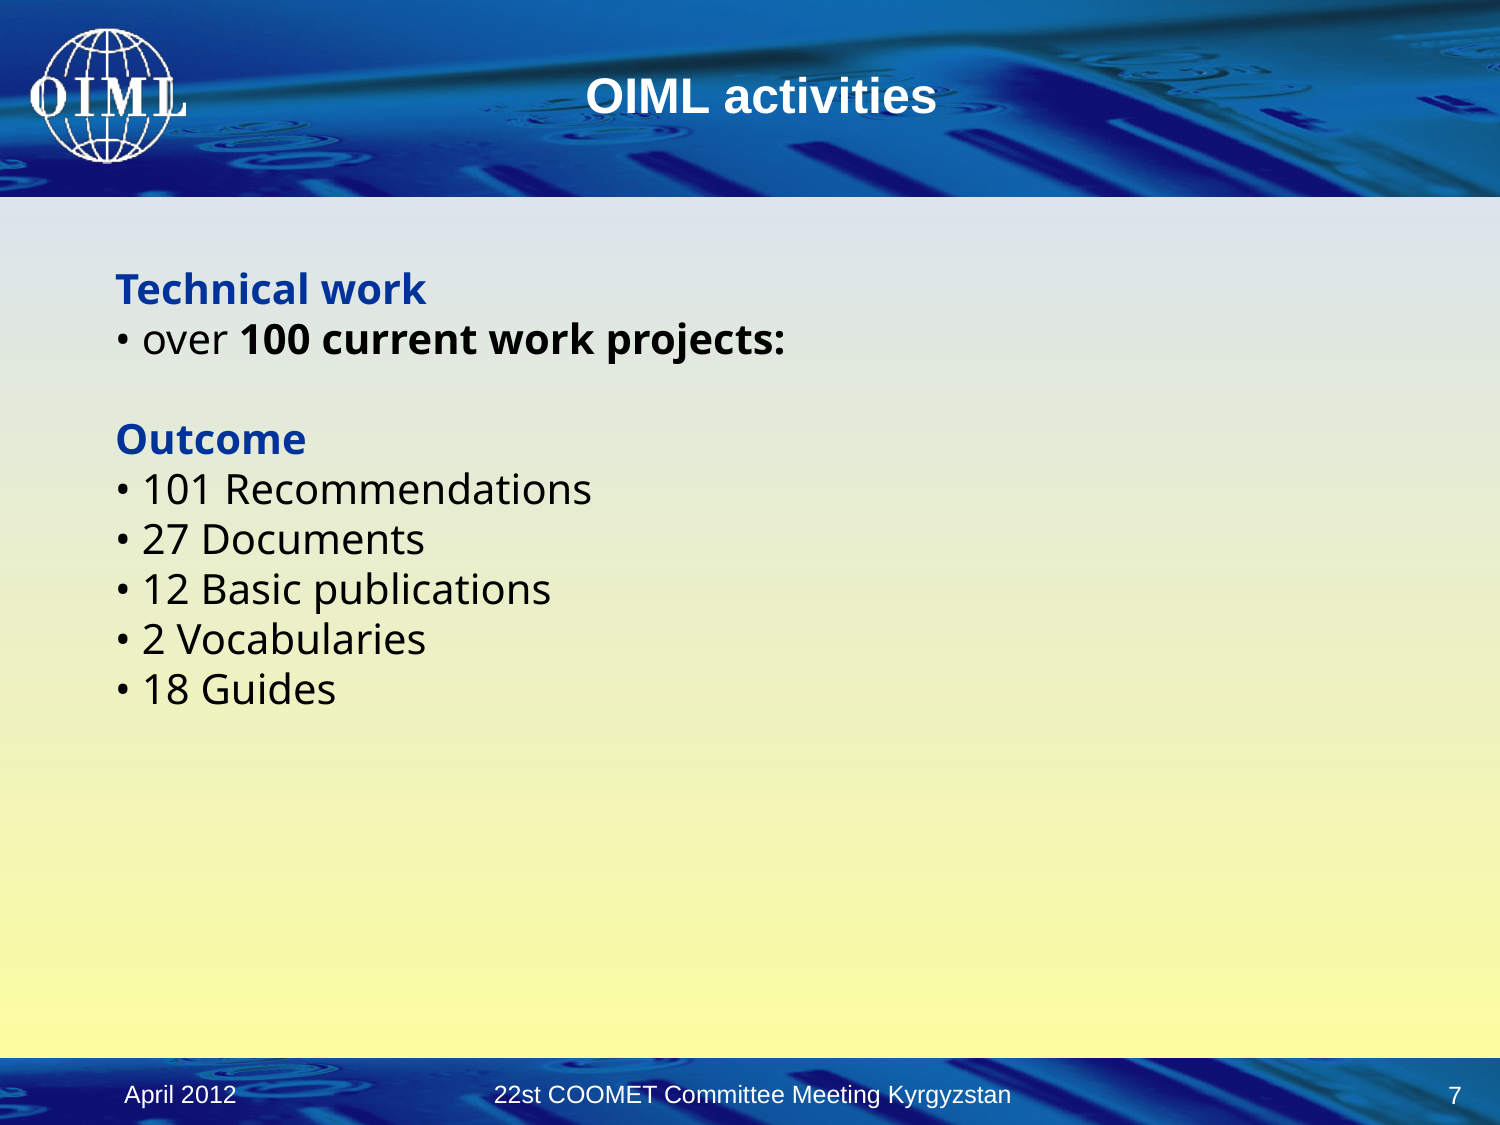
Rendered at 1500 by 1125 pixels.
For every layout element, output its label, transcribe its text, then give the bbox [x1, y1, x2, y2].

slide_number 7 [1181, 1071, 1478, 1117]
list Technical work • over 100 current work projects: Outcome • 101 Recommendations • 27 Documents • 12 Basic publications • 2 Vocabularies • 18 Guides [100, 255, 1400, 1047]
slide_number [29, 1071, 325, 1117]
picture [0, 1058, 1500, 1125]
footer 22st COOMET Committee Meeting Kyrgyzstan [369, 1071, 1137, 1117]
picture [0, 0, 1500, 197]
title OIML activities [194, 0, 1329, 188]
